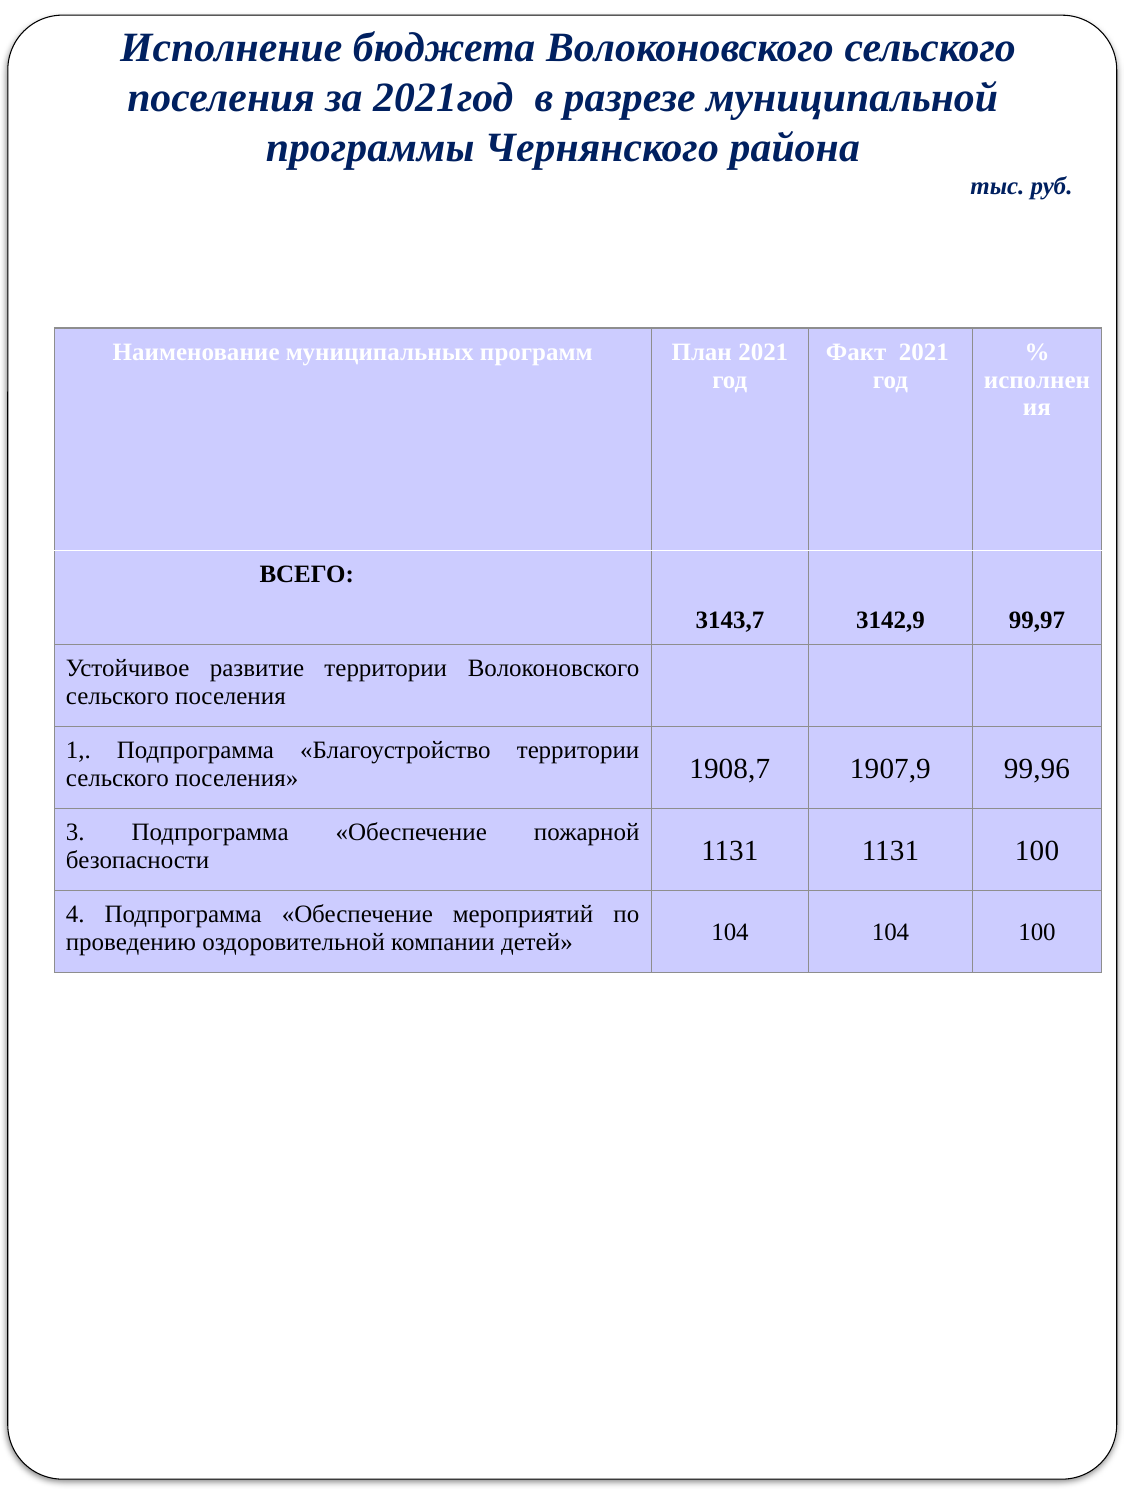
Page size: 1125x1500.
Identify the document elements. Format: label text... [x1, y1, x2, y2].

table_cell 100 [973, 809, 1101, 890]
table_cell ВСЕГО: [55, 551, 651, 644]
table_header Наименование муниципальных программ [55, 329, 651, 550]
text_box Исполнение бюджета Волоконовского сельского поселения за 2021год в разрезе муниципальной программы Чернянского района тыс. руб. [42, 12, 1094, 207]
table_cell 1131 [652, 809, 808, 890]
table_cell 104 [809, 891, 972, 972]
table_cell 104 [652, 891, 808, 972]
table_cell 1131 [809, 809, 972, 890]
table_cell 1,. Подпрограмма «Благоустройство территории сельского поселения» [55, 727, 651, 808]
table_header % исполнения [973, 329, 1101, 550]
table_cell 3. Подпрограмма «Обеспечение пожарной безопасности [55, 809, 651, 890]
table_cell 1908,7 [652, 727, 808, 808]
table_header План 2021 год [652, 329, 808, 550]
table_cell 99,96 [973, 727, 1101, 808]
table_header Факт 2021 год [809, 329, 972, 550]
table_cell [652, 645, 808, 726]
table_cell 1907,9 [809, 727, 972, 808]
table_cell Устойчивое развитие территории Волоконовского сельского поселения [55, 645, 651, 726]
table_cell [809, 645, 972, 726]
table_cell 3143,7 [652, 551, 808, 644]
table_cell 3142,9 [809, 551, 972, 644]
table_cell [973, 645, 1101, 726]
table_cell 100 [973, 891, 1101, 972]
table_cell 4. Подпрограмма «Обеспечение мероприятий по проведению оздоровительной компании детей» [55, 891, 651, 972]
table_cell 99,97 [973, 551, 1101, 644]
